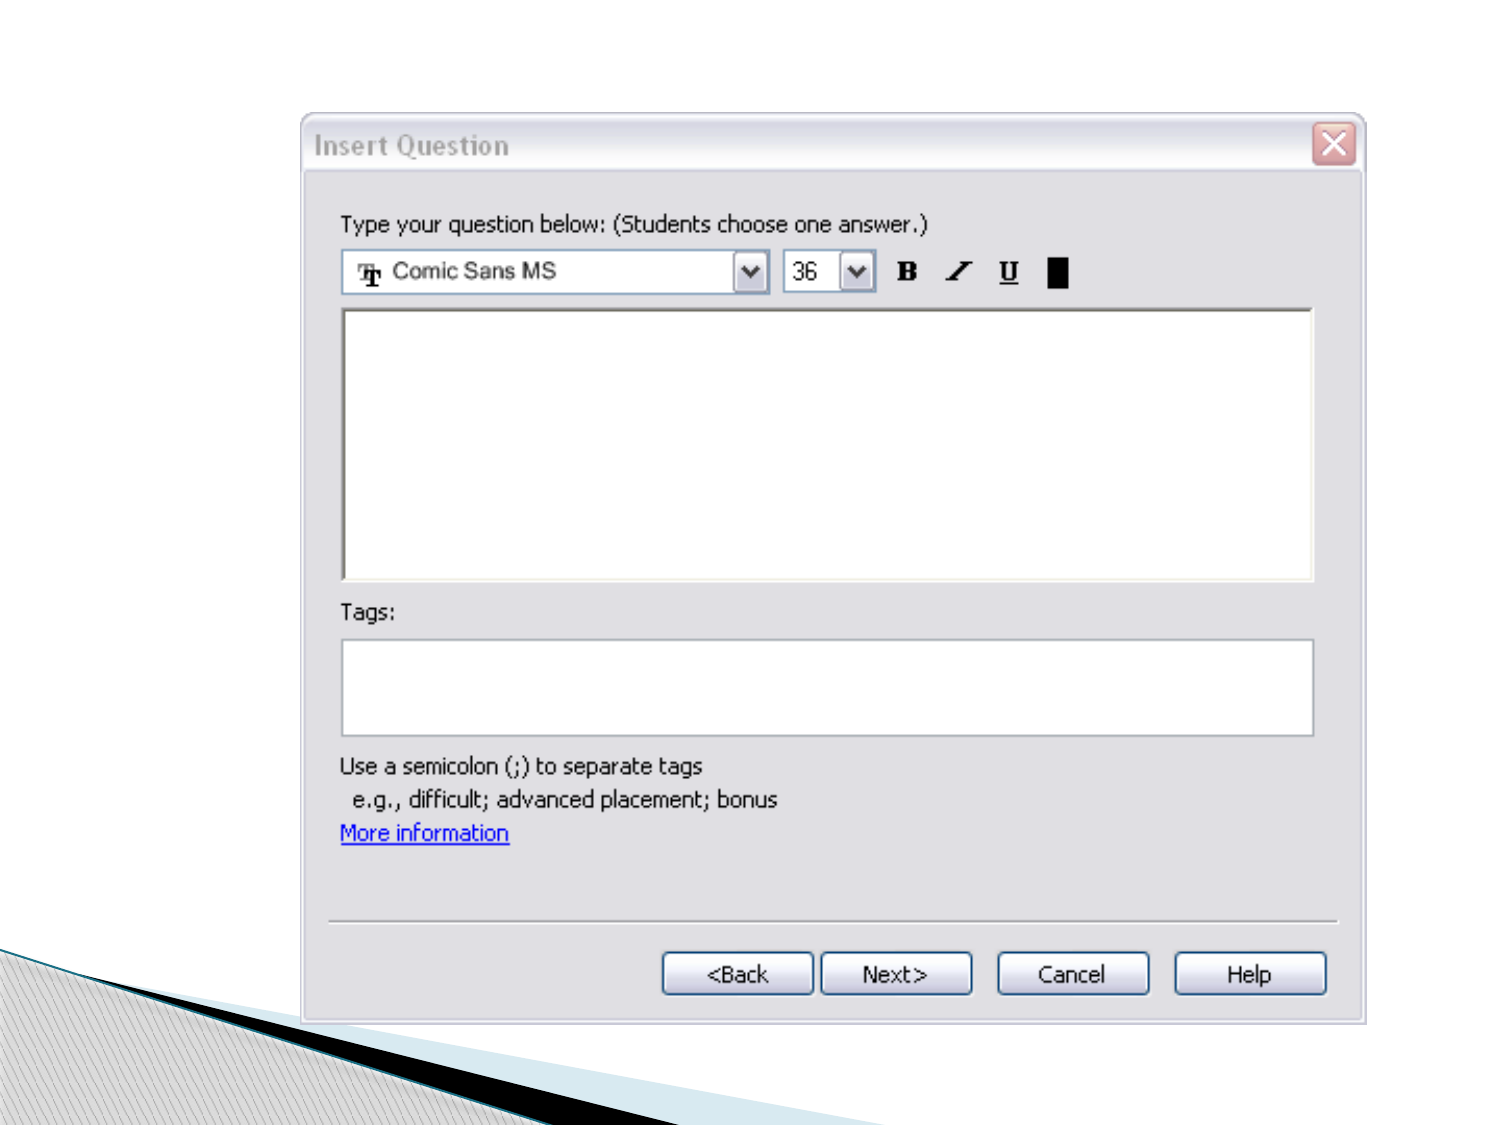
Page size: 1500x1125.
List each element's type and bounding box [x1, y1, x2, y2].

picture [299, 112, 1367, 1026]
